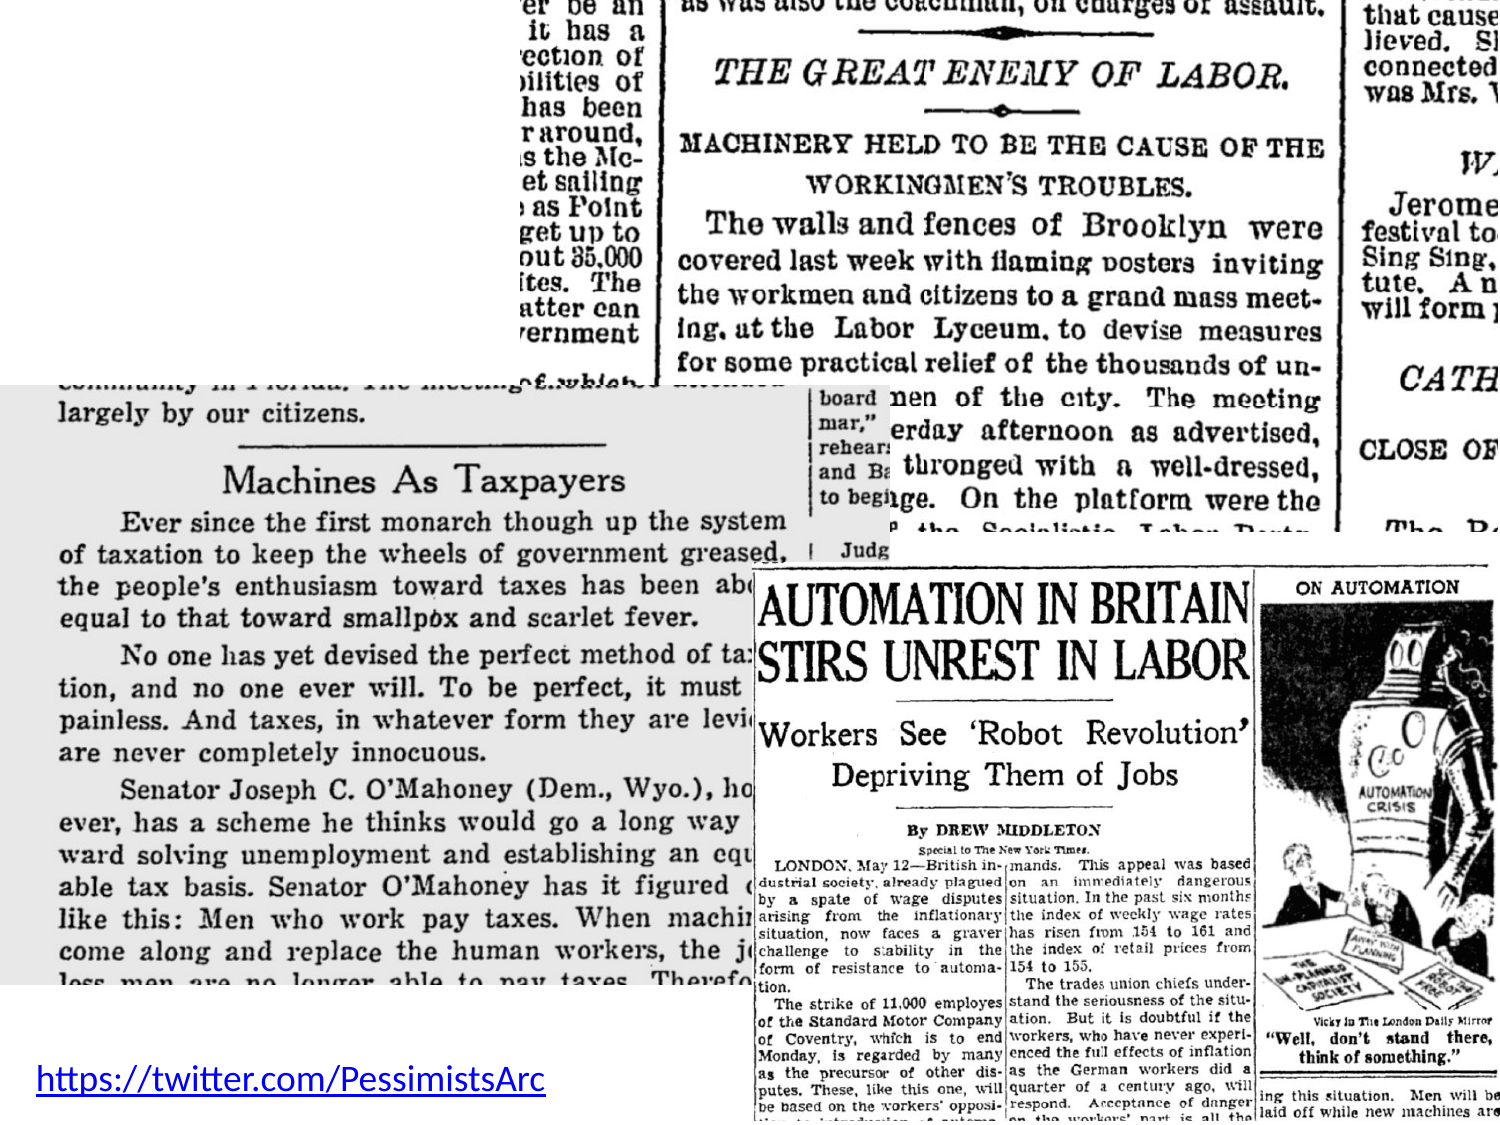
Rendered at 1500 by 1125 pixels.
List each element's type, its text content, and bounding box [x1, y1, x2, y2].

text_box https://twitter.com/PessimistsArc [21, 1046, 561, 1107]
picture [0, 0, 1500, 1122]
